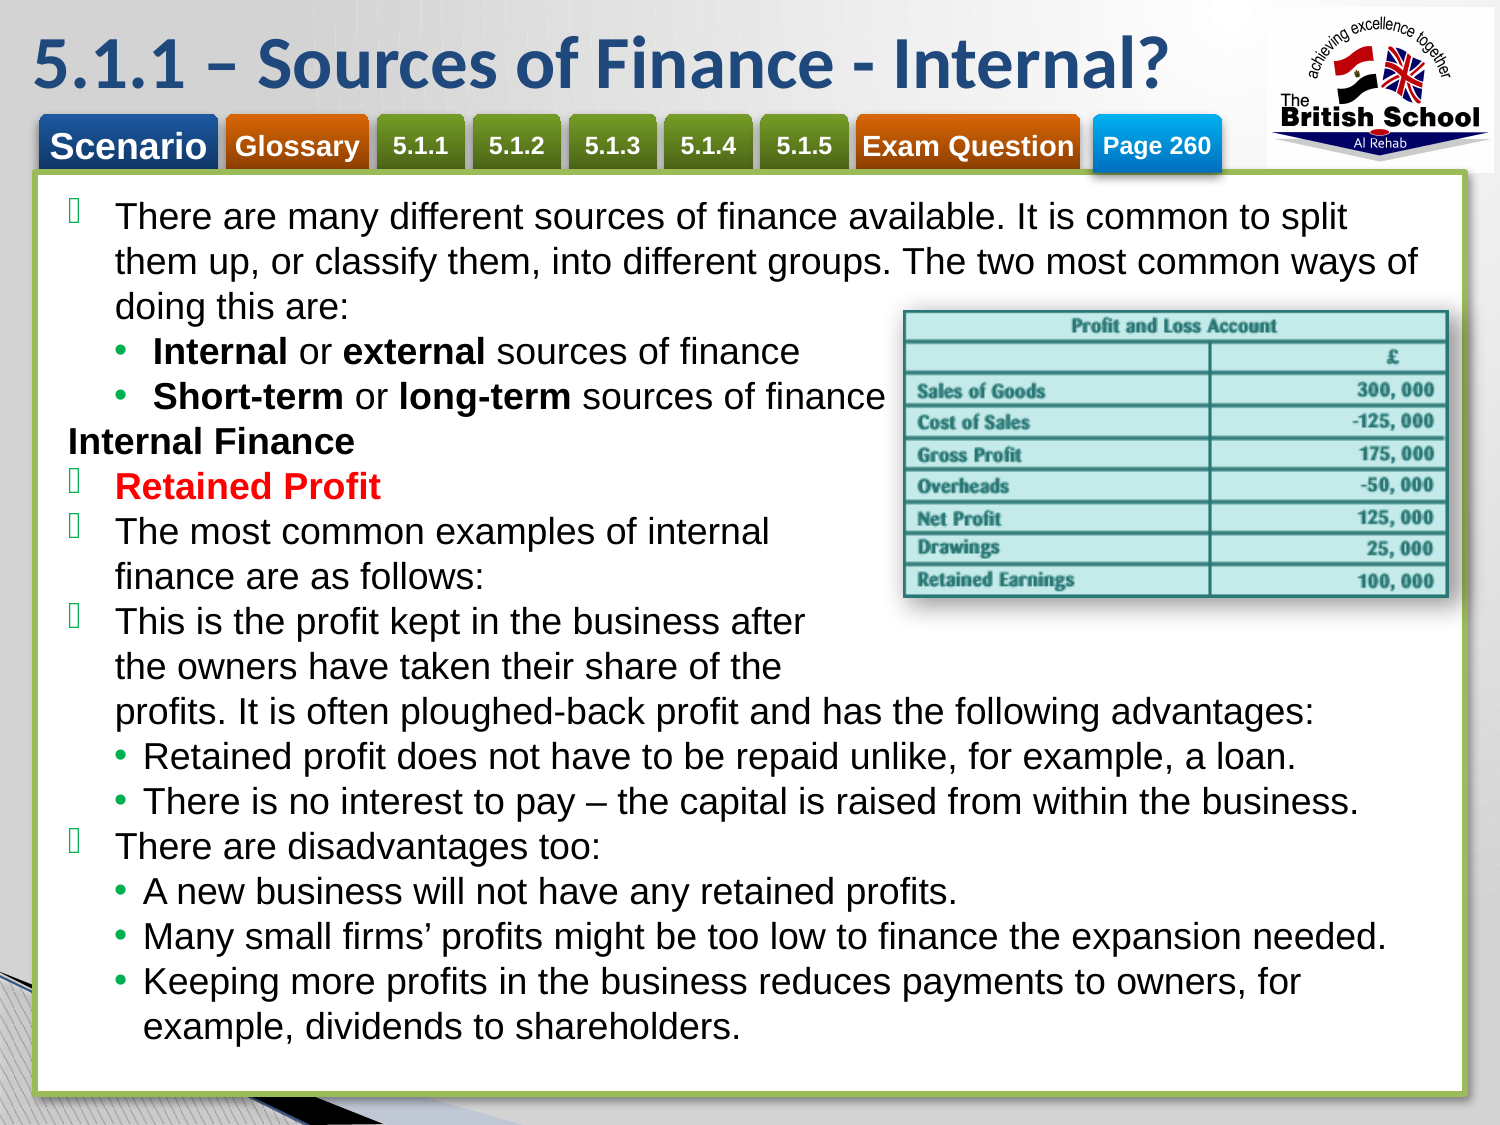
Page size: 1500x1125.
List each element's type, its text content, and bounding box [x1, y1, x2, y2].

title 5.1.1 – Sources of Finance - Internal? [17, 7, 1235, 110]
picture [1267, 7, 1495, 173]
text_box Page 260 [1092, 114, 1223, 173]
text_box There are many different sources of finance available. It is common to split them up, or classify them, into different groups. The two most common ways of doing this are: Internal or external sources of finance Short-term or long-term sources of finance Internal Finance Retained Profit The most common examples of internal finance are as follows: This is the profit kept in the business after the owners have taken their share of the profits. It is often ploughed-back profit and has the following advantages: Retained profit does not have to be repaid unlike, for example, a loan. There is no interest to pay – the capital is raised from within the business. There are disadvantages too: A new business will not have any retained profits. Many small firms’ profits might be too low to finance the expansion needed. Keeping more profits in the business reduces payments to owners, for example, dividends to shareholders. [53, 184, 1449, 1055]
picture [903, 310, 1450, 599]
picture [281, 1114, 303, 1125]
